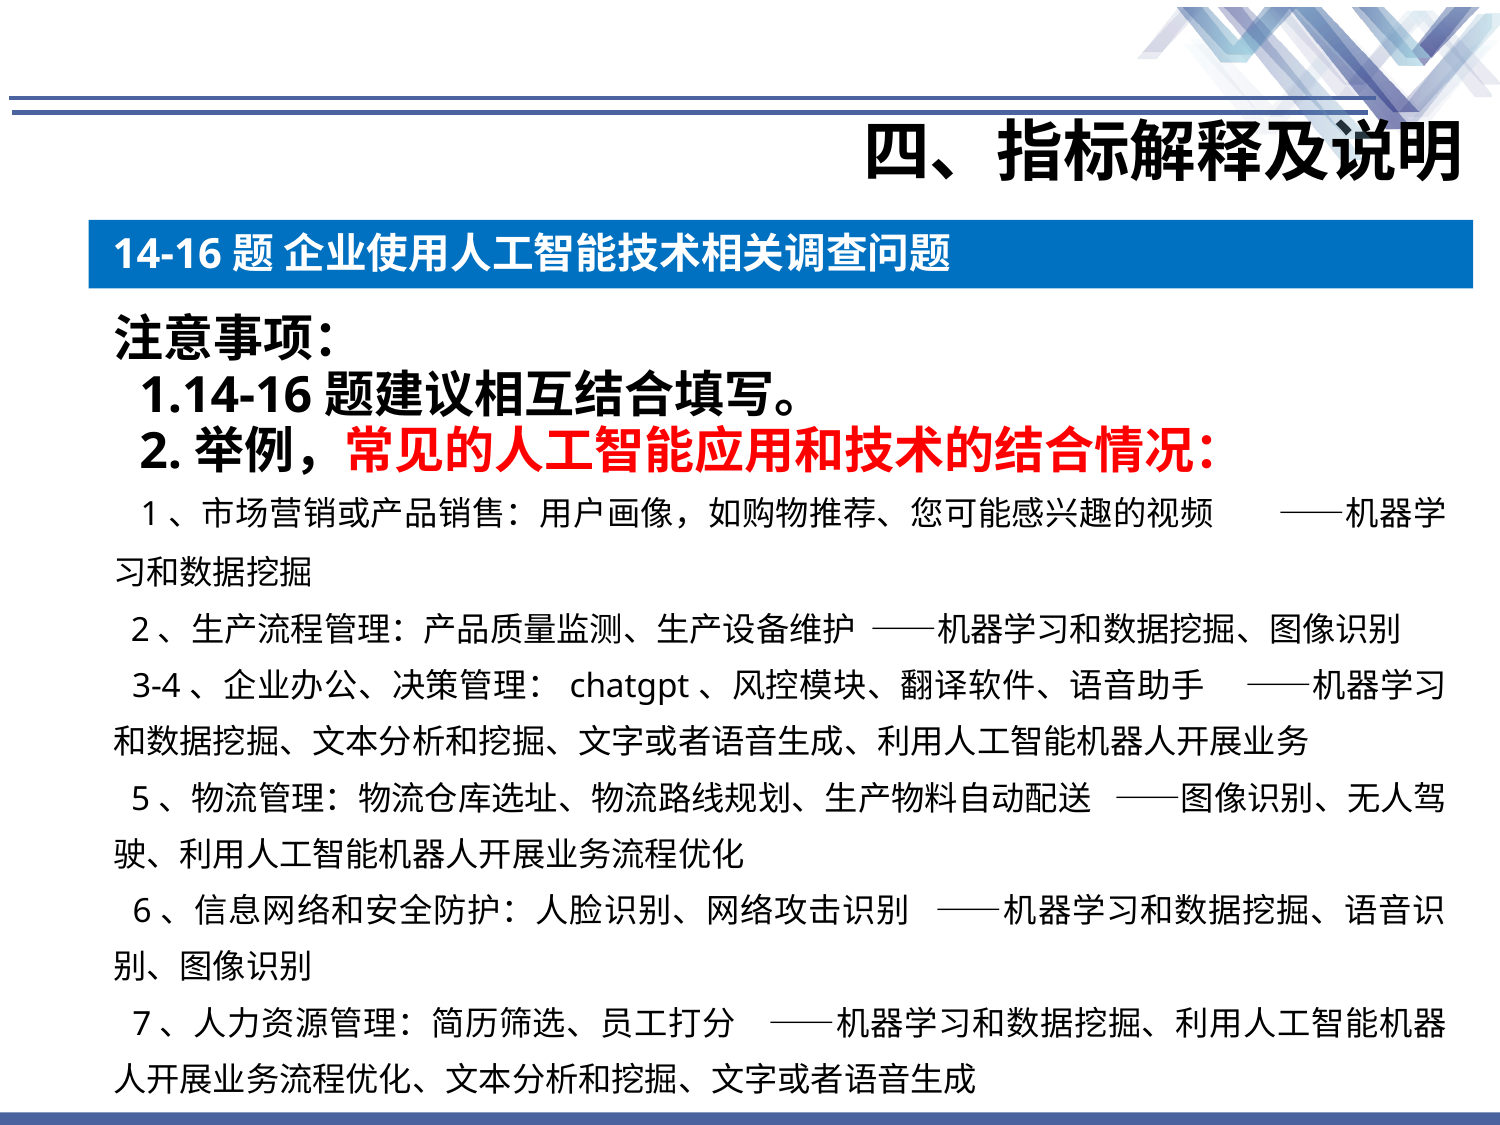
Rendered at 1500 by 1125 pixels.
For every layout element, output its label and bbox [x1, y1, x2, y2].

text_box [0, 7, 1500, 1125]
